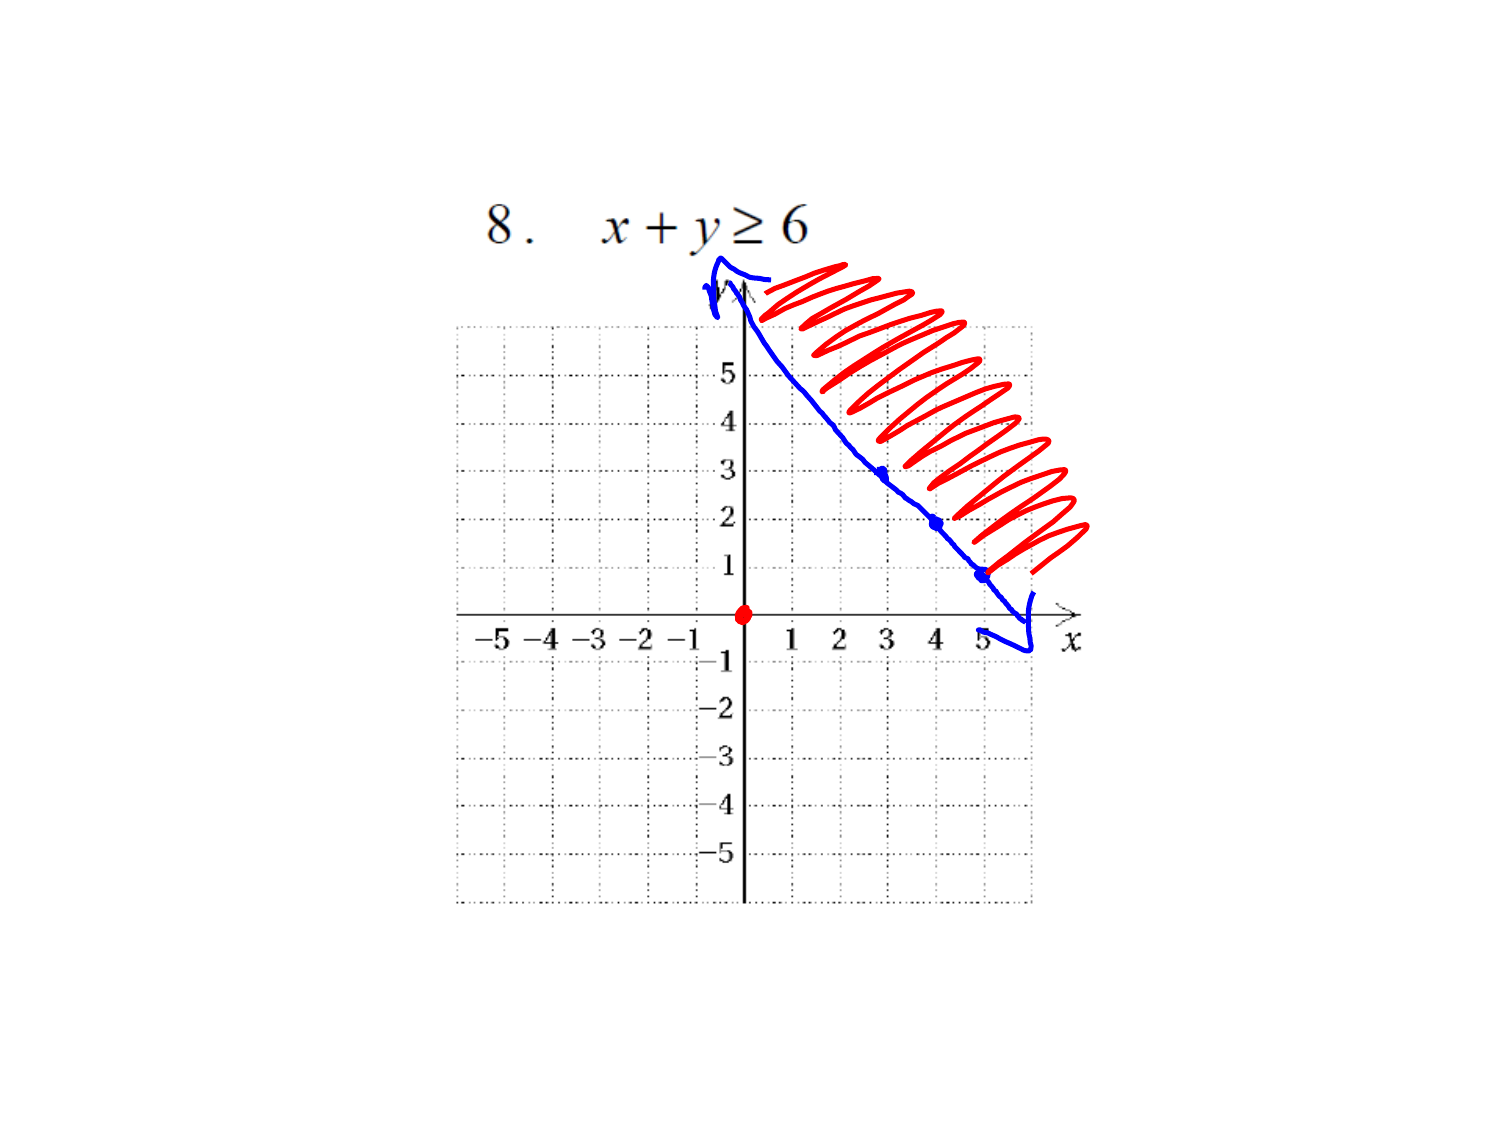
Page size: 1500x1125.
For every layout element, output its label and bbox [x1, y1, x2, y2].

picture [412, 191, 1087, 933]
text_box [737, 264, 1088, 623]
